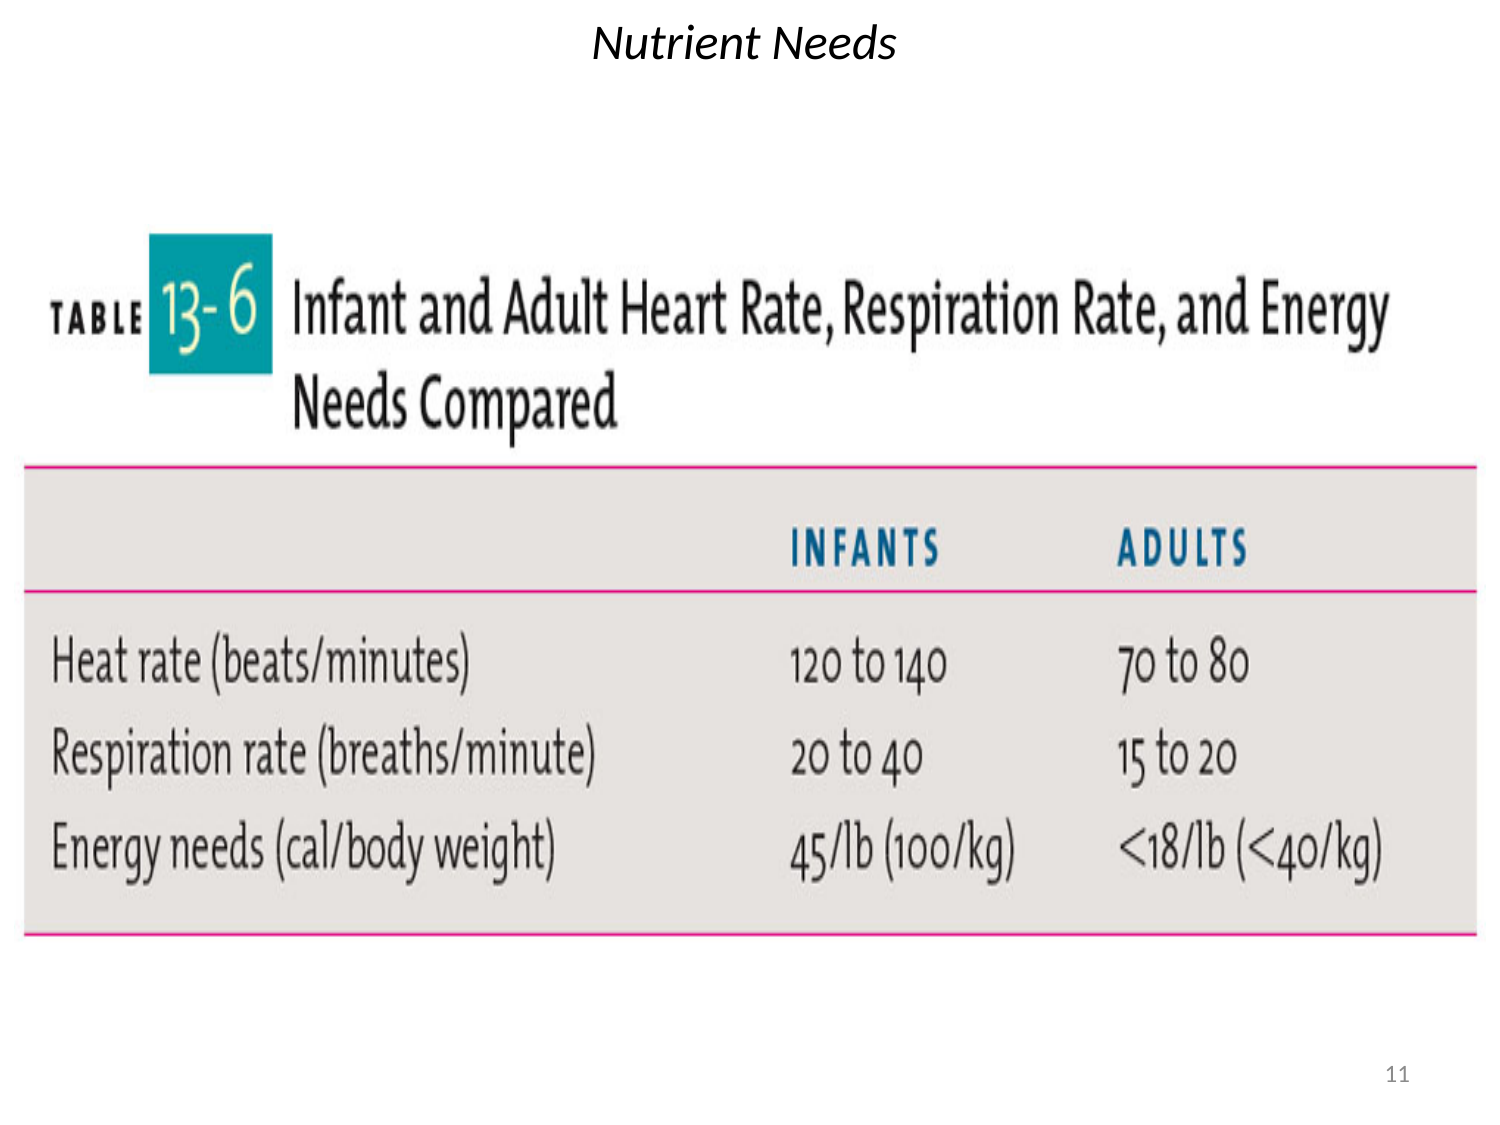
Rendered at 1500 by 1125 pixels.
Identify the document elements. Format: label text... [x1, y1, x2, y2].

title Nutrient Needs [50, 12, 1450, 82]
picture [14, 224, 1486, 951]
slide_number 11 [1074, 1042, 1425, 1103]
